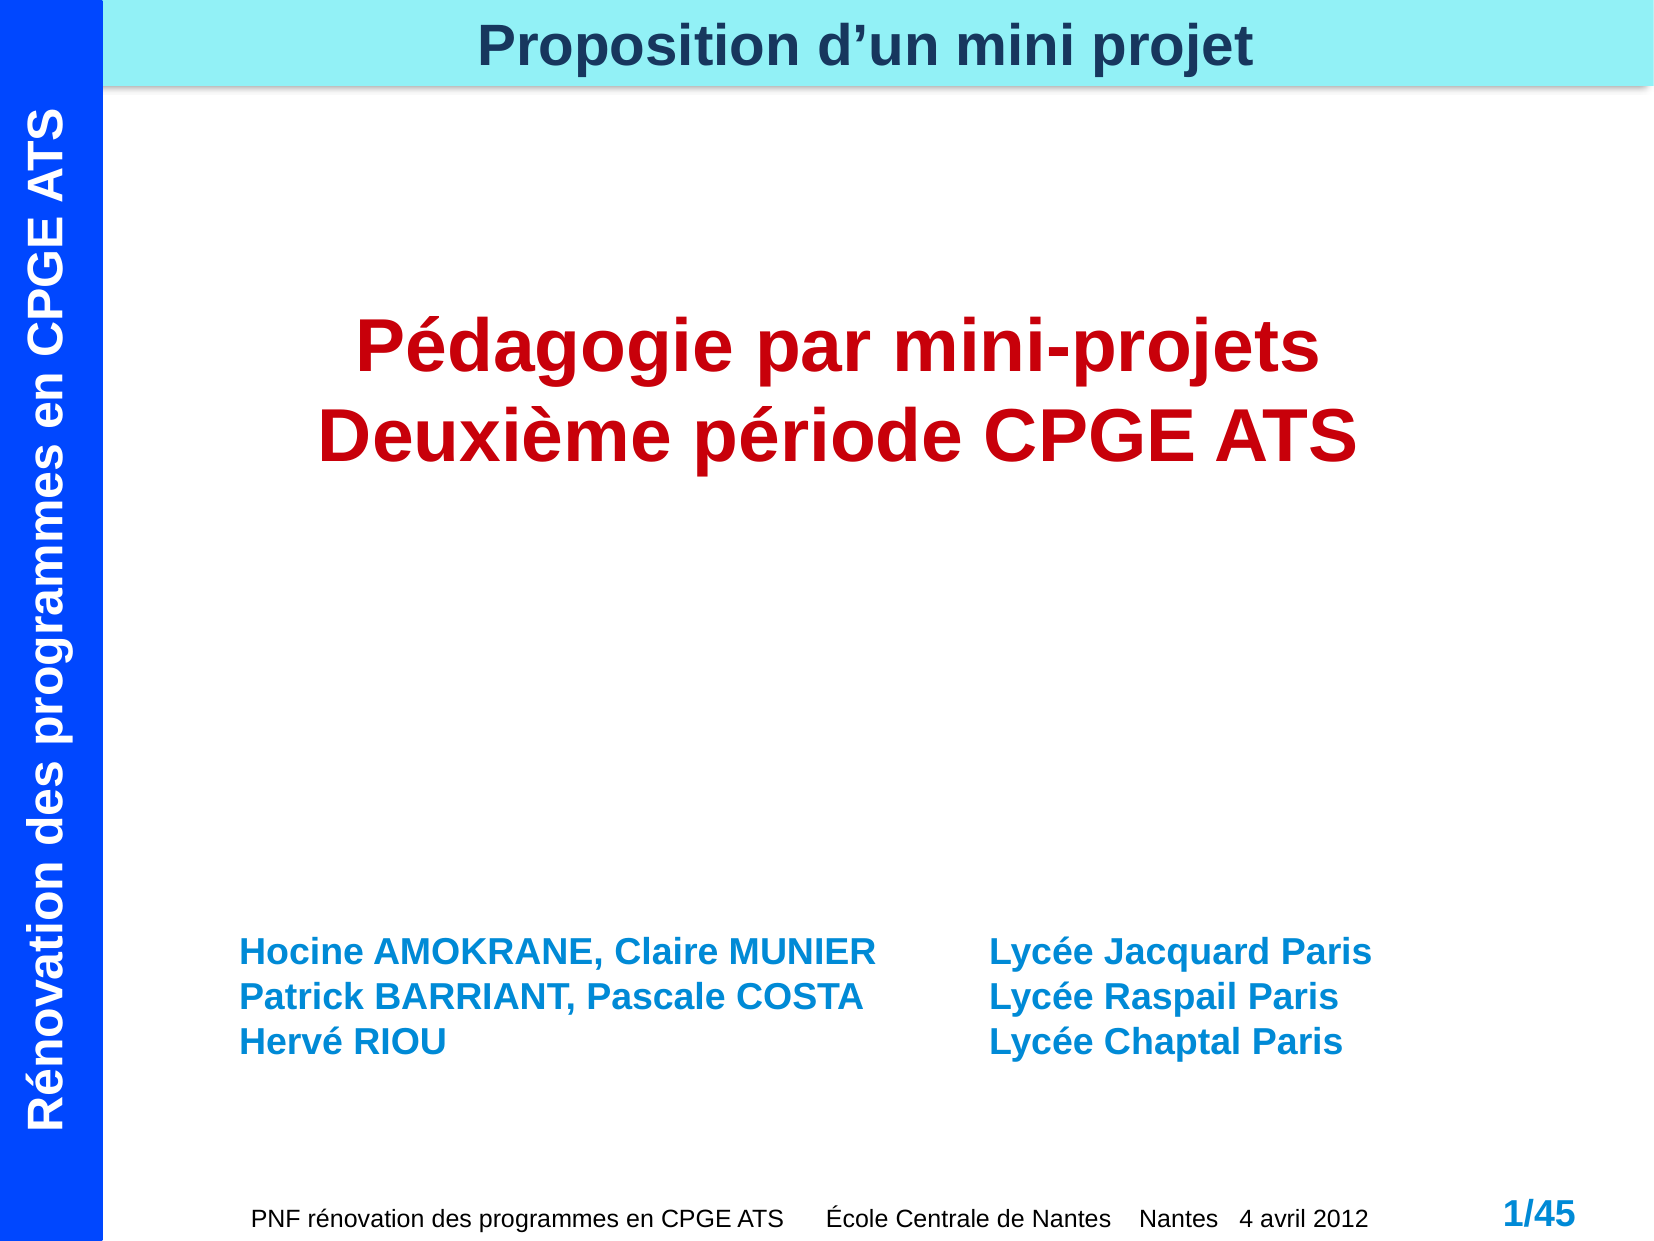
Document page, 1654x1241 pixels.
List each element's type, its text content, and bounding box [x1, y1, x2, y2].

text_box Proposition d’un mini projet [425, 0, 1323, 85]
text_box Pédagogie par mini-projets Deuxième période CPGE ATS Hocine AMOKRANE, Claire MUNIER Lycée Jacquard Paris Patrick BARRIANT, Pascale COSTA Lycée Raspail Paris Hervé RIOU Lycée Chaptal Paris [224, 289, 1453, 1069]
